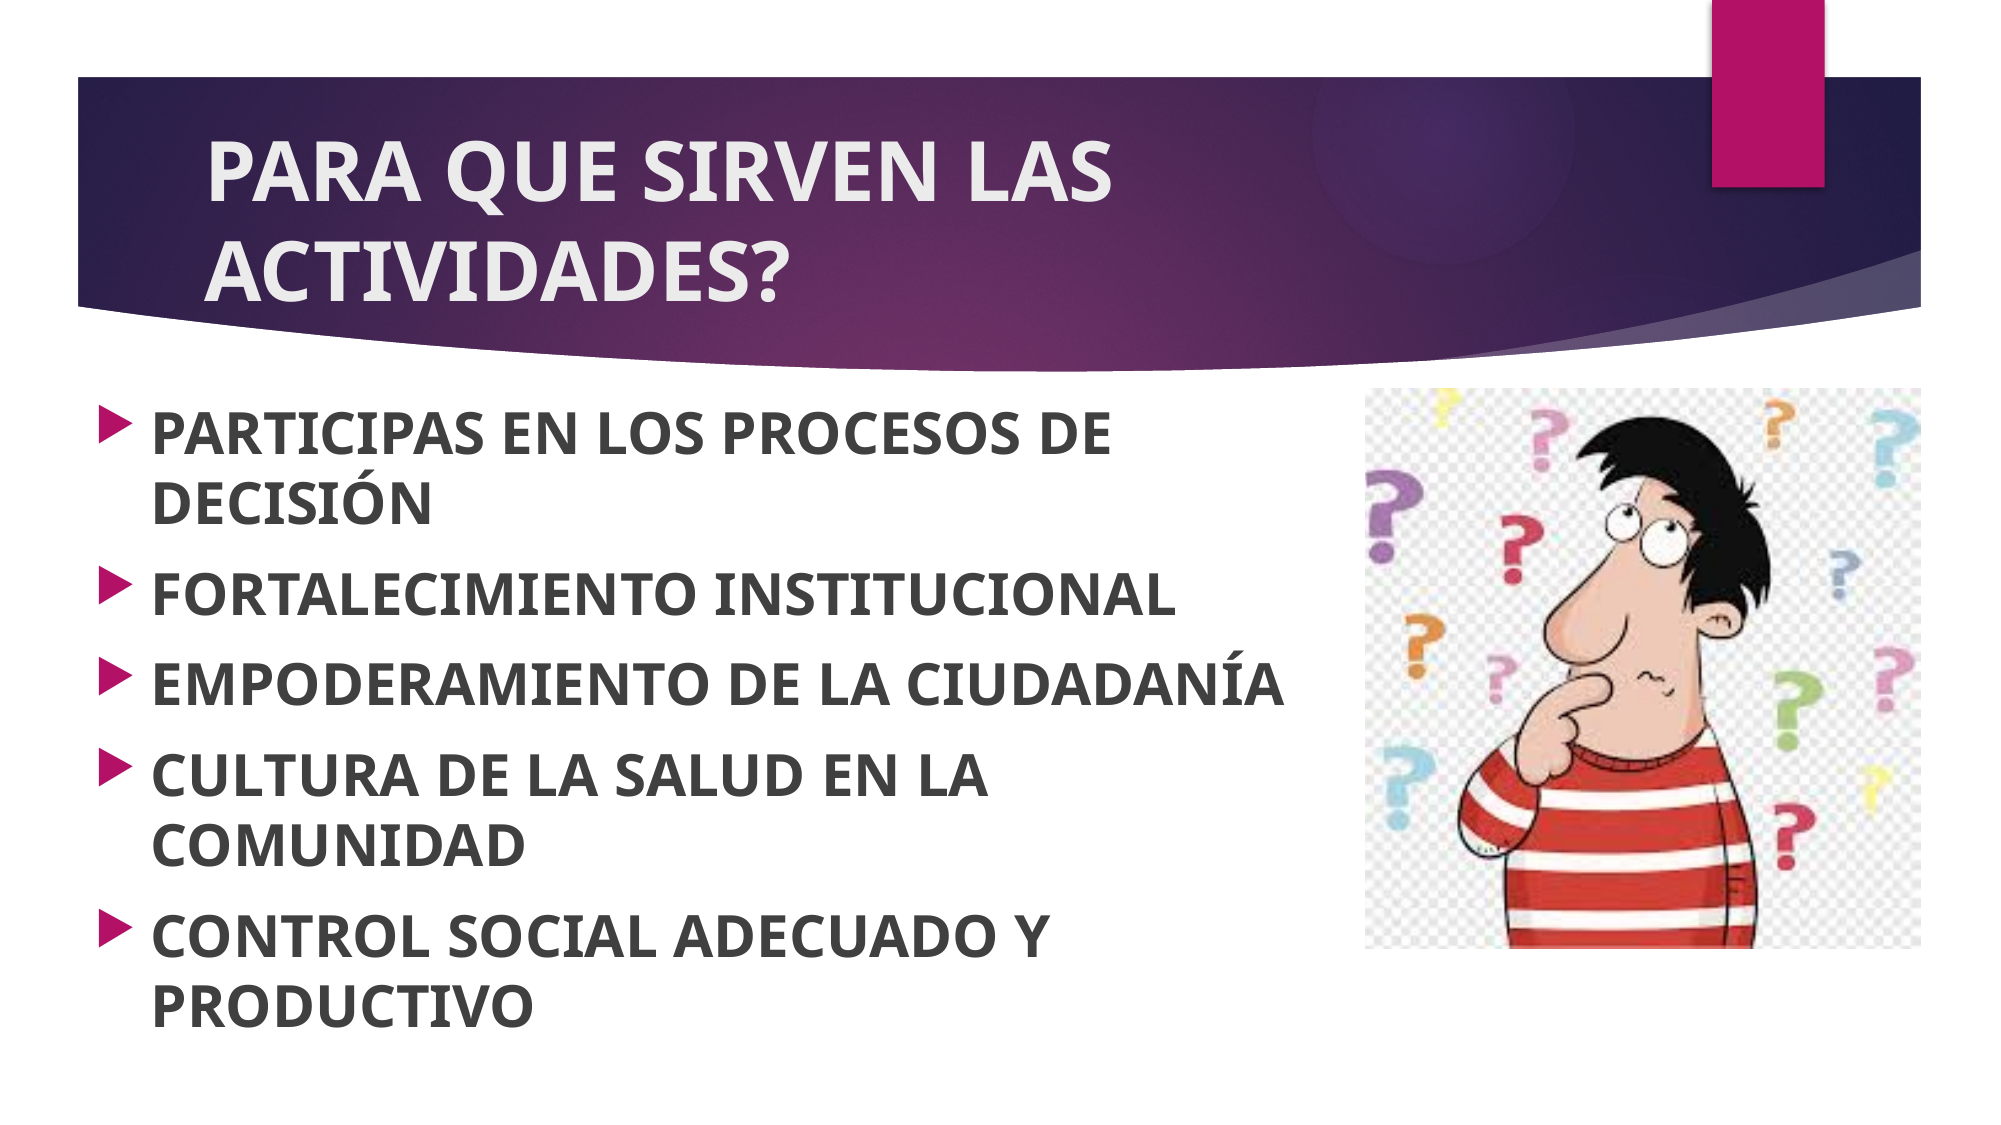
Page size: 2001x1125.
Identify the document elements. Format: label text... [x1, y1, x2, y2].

picture [1365, 387, 1921, 949]
list PARTICIPAS EN LOS PROCESOS DE DECISIÓN FORTALECIMIENTO INSTITUCIONAL EMPODERAMIENTO DE LA CIUDADANÍA CULTURA DE LA SALUD EN LA COMUNIDAD CONTROL SOCIAL ADECUADO Y PRODUCTIVO [79, 388, 1363, 949]
title PARA QUE SIRVEN LAS ACTIVIDADES? [189, 159, 1717, 276]
